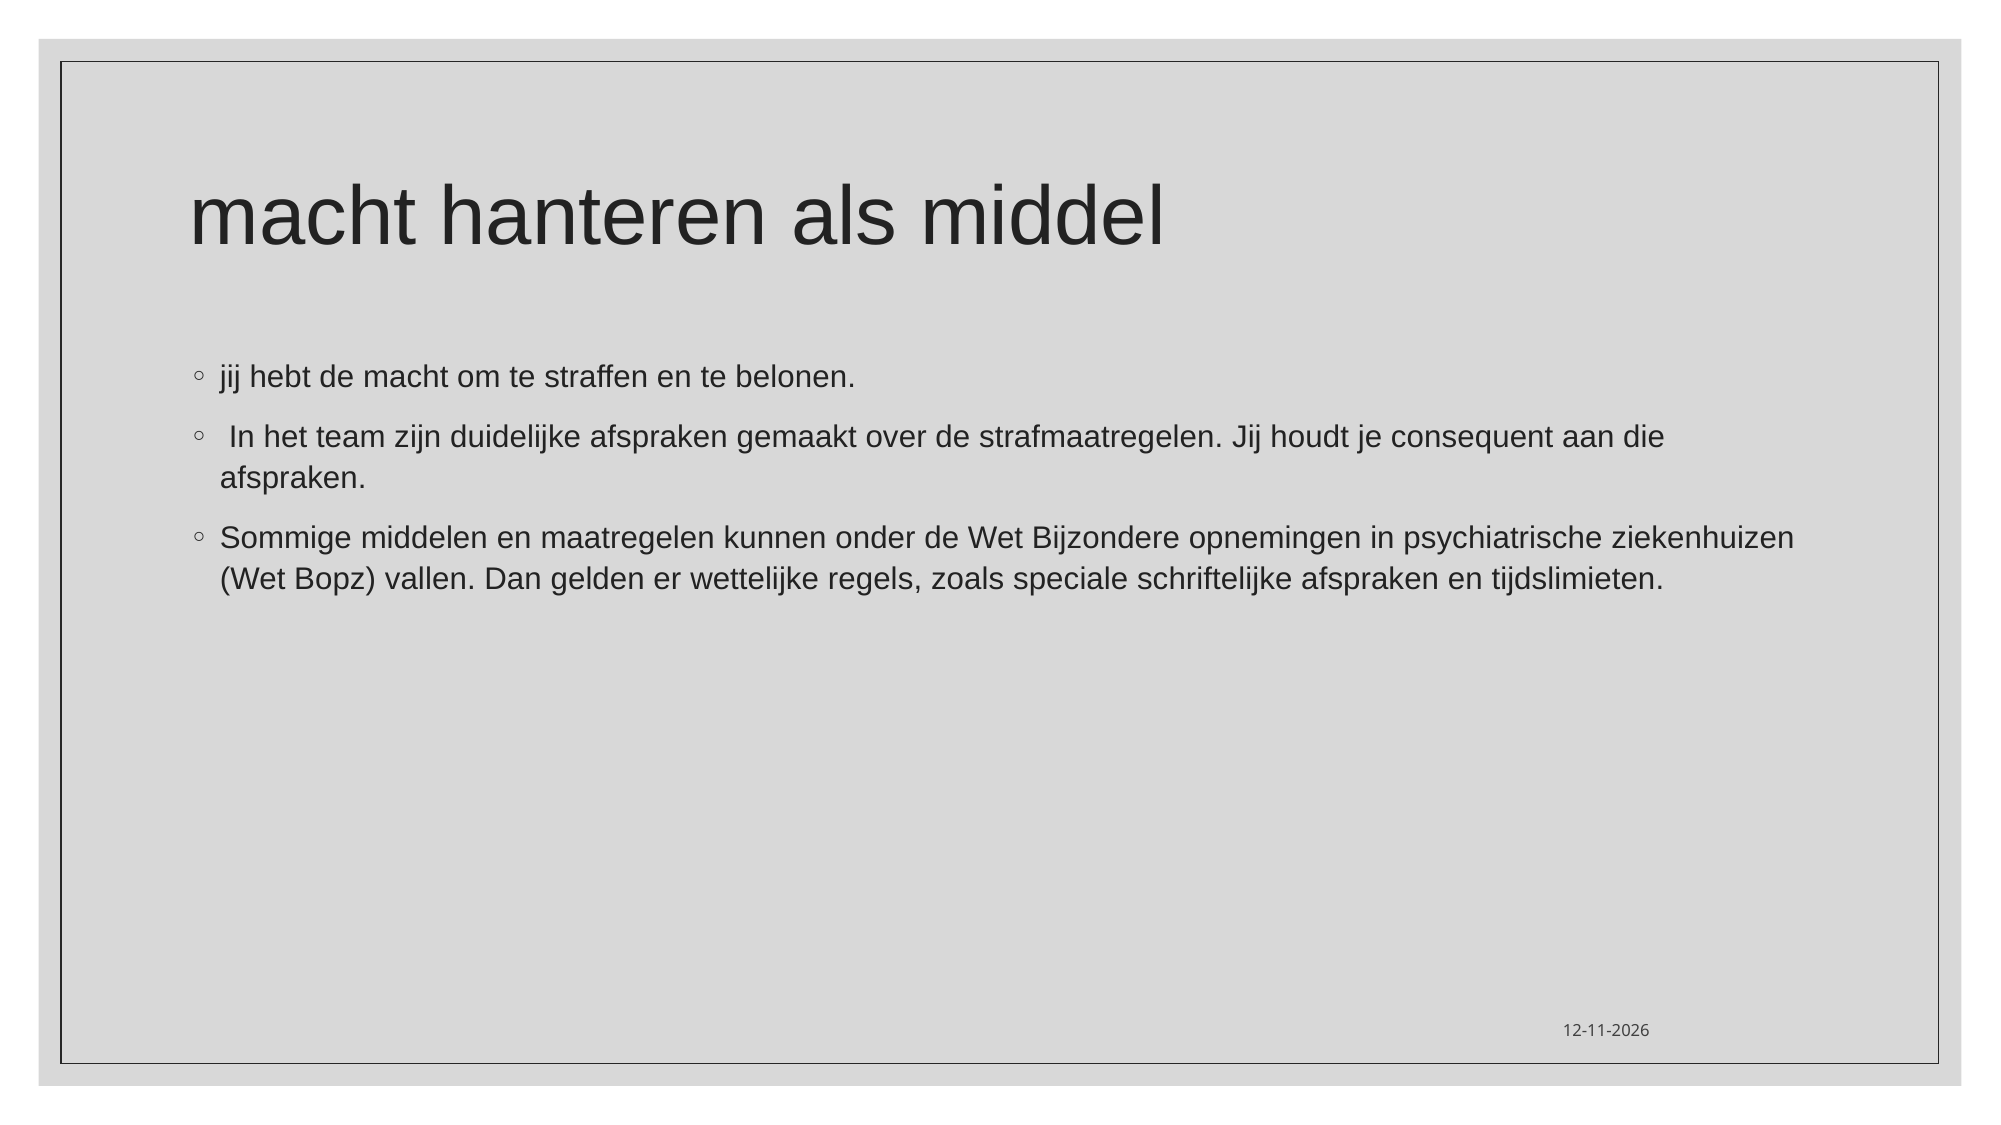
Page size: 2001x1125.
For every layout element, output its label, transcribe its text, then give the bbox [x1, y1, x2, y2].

list jij hebt de macht om te straffen en te belonen. In het team zijn duidelijke afspraken gemaakt over de strafmaatregelen. Jij houdt je consequent aan die afspraken. Sommige middelen en maatregelen kunnen onder de Wet Bijzondere opnemingen in psychiatrische ziekenhuizen (Wet Bopz) vallen. Dan gelden er wettelijke regels, zoals speciale schriftelijke afspraken en tijdslimieten. [174, 345, 1825, 977]
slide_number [1190, 990, 1665, 1050]
title macht hanteren als middel [174, 105, 1825, 331]
